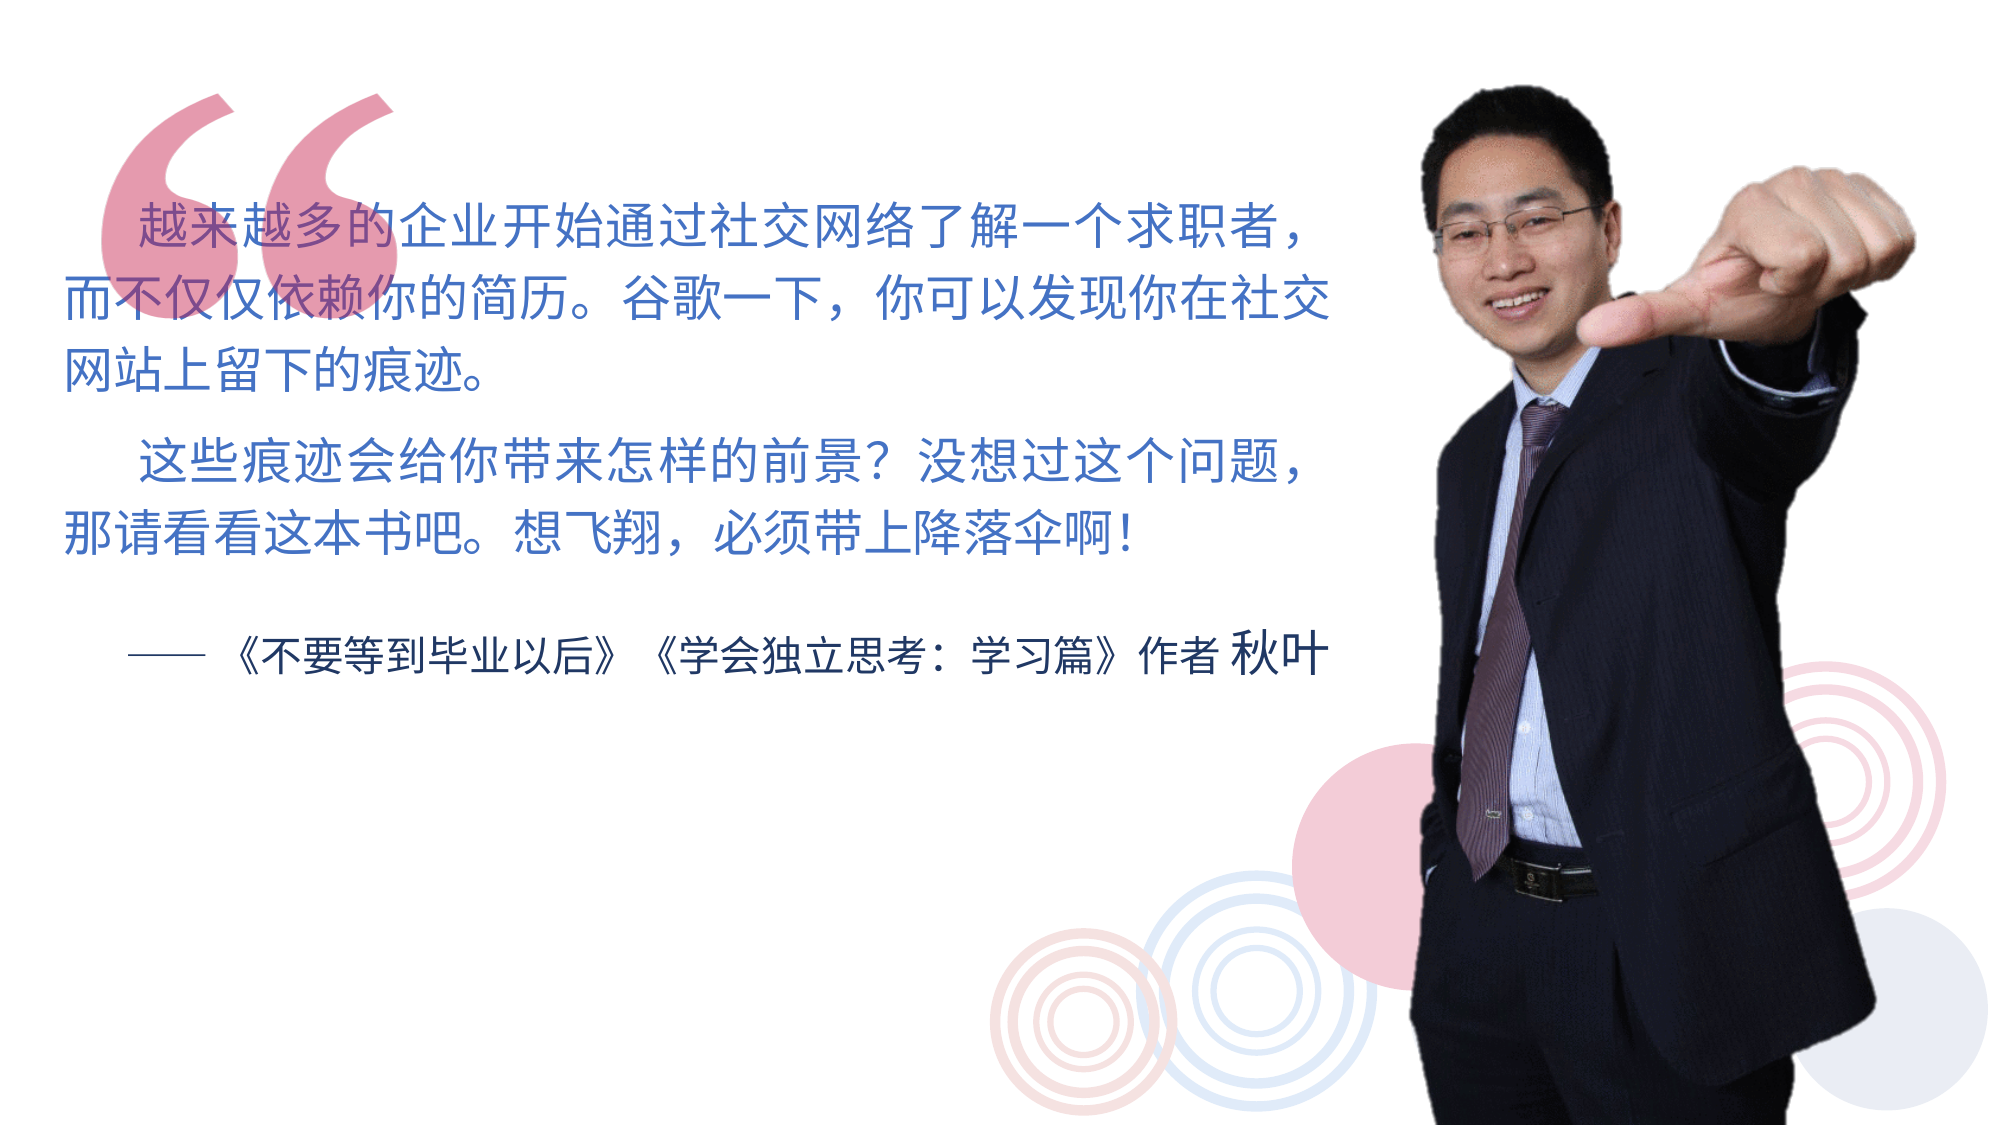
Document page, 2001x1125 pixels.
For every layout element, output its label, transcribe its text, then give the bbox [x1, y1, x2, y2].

picture [1251, 17, 2000, 1125]
text_box ——《不要等到毕业以后》《学会独立思考：学习篇》作者 秋叶 [110, 613, 1251, 689]
picture [35, 28, 500, 378]
text_box 越来越多的企业开始通过社交网络了解一个求职者，而不仅仅依赖你的简历。谷歌一下，你可以发现你在社交网站上留下的痕迹。 这些痕迹会给你带来怎样的前景？没想过这个问题，那请看看这本书吧。想飞翔，必须带上降落伞啊！ [48, 175, 1251, 569]
